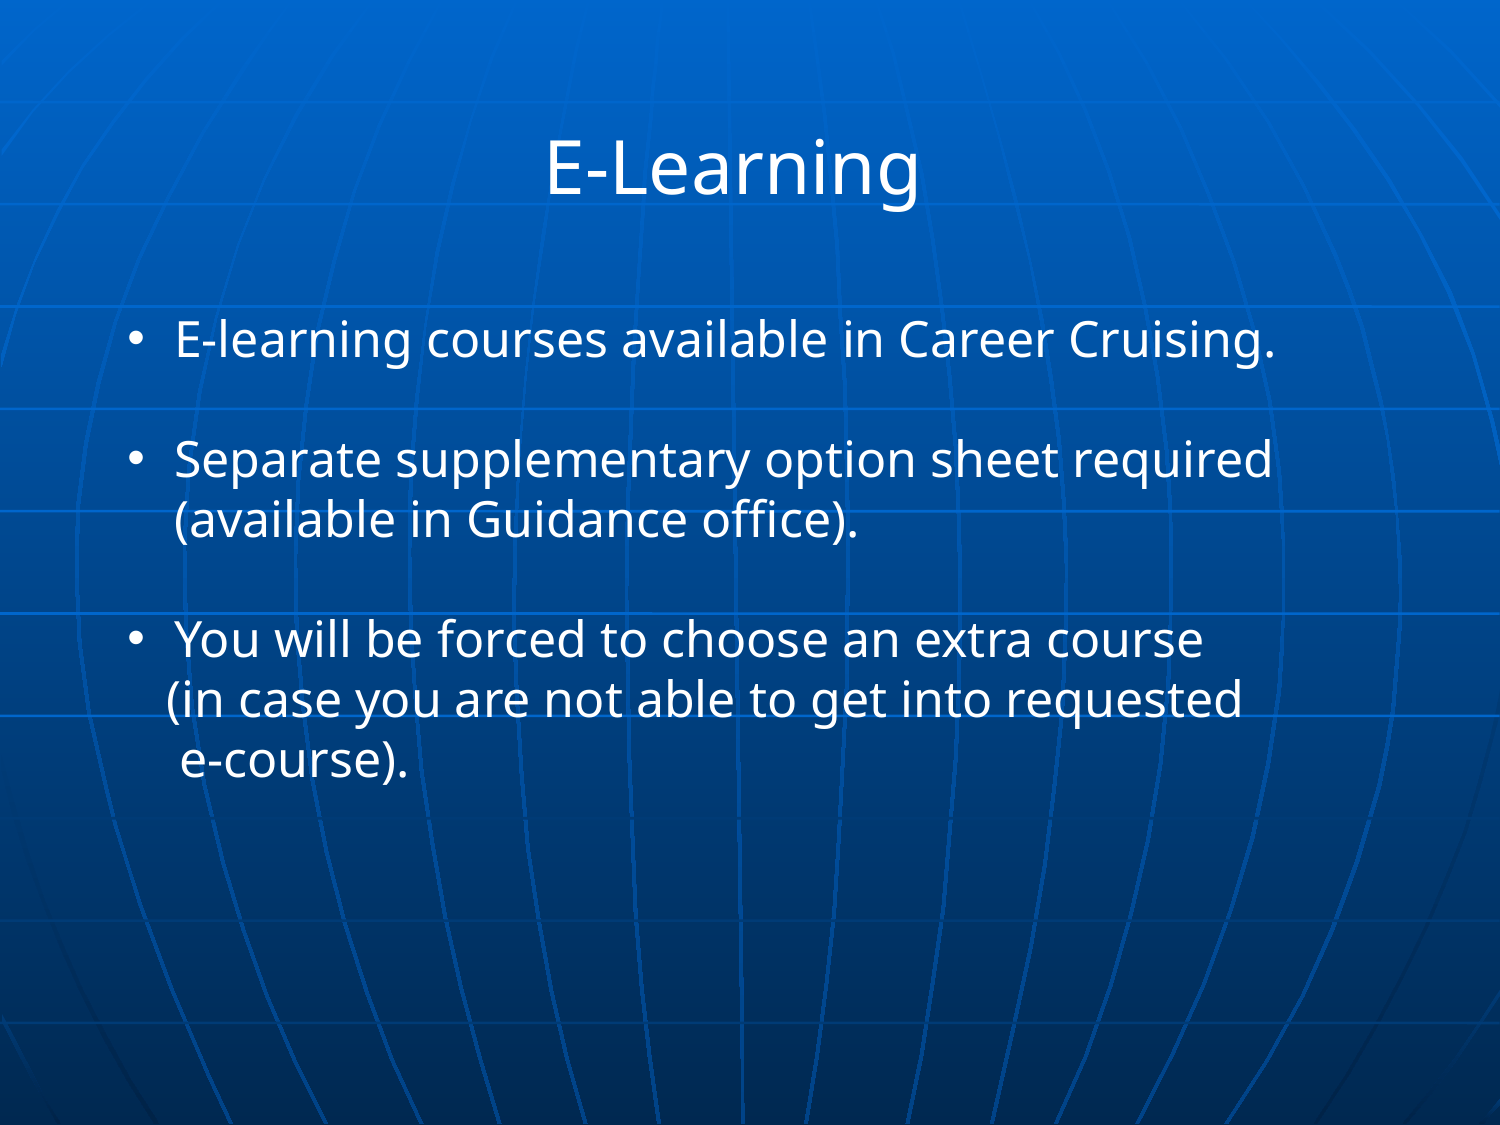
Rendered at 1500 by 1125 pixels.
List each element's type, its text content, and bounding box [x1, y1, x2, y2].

text_box E-learning courses available in Career Cruising. Separate supplementary option sheet required (available in Guidance office). You will be forced to choose an extra course (in case you are not able to get into requested e-course). [112, 299, 1465, 795]
text_box E-Learning [529, 112, 938, 299]
